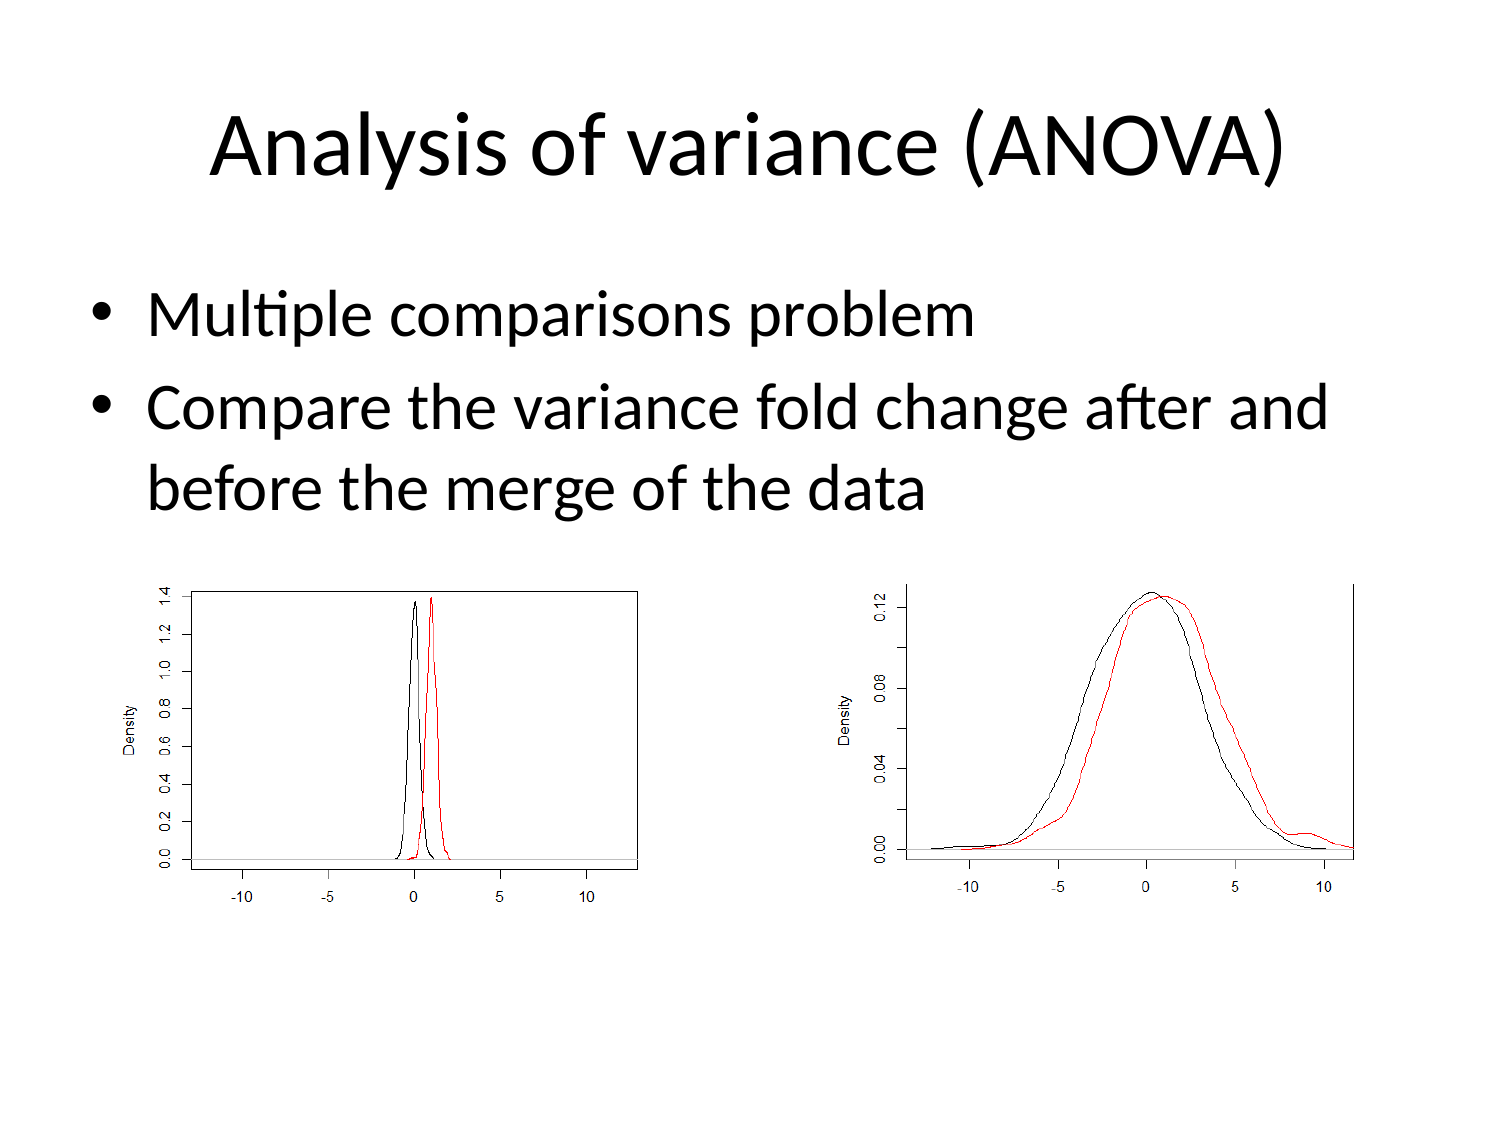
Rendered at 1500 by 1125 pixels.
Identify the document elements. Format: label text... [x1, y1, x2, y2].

list Multiple comparisons problem Compare the variance fold change after and before the merge of the data [75, 262, 1425, 1005]
picture [116, 583, 675, 906]
title Analysis of variance (ANOVA) [75, 45, 1425, 233]
picture [832, 583, 1391, 897]
